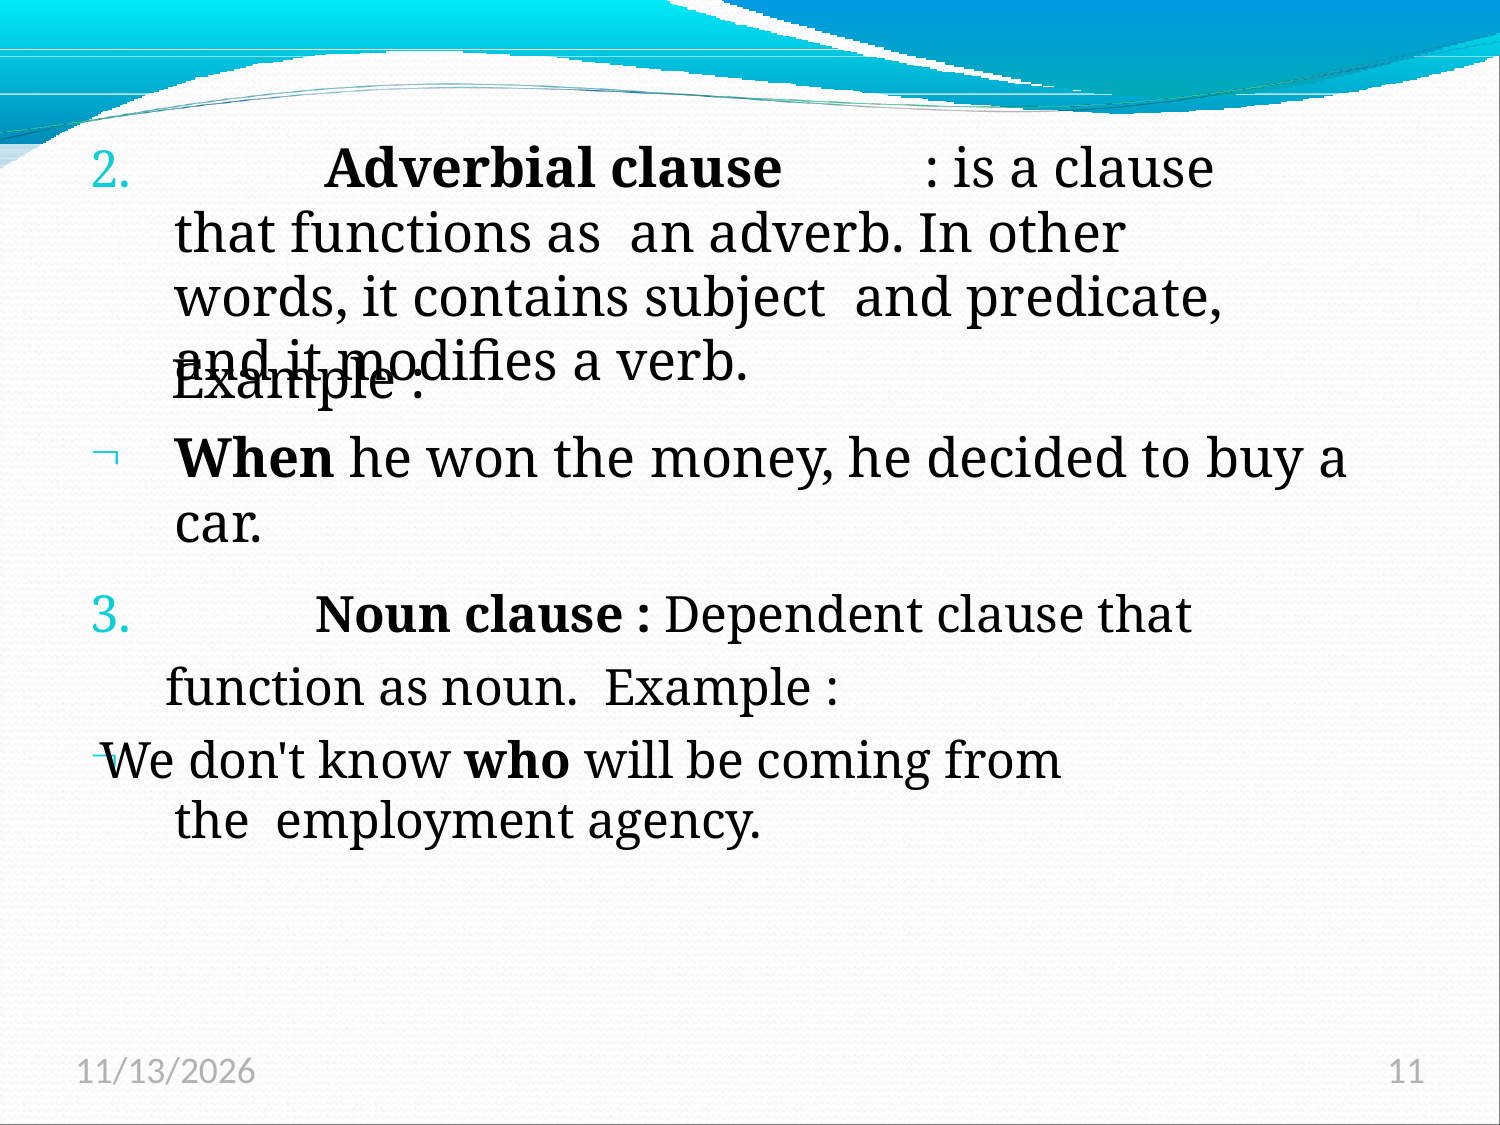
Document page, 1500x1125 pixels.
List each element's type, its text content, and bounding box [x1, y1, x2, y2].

title 2. Adverbial clause : is a clause that functions as an adverb. In other words, it contains subject and predicate, and it modifies a verb. [87, 134, 1307, 394]
text_box 3. Noun clause : Dependent clause that function as noun. Example : We don't know who will be coming from the employment agency. [87, 567, 1400, 849]
text_box Example : When he won the money, he decided to buy a car. [168, 329, 1360, 554]
text_box  [87, 417, 134, 482]
slide_number 11 [1080, 1046, 1425, 1103]
picture [0, 0, 1500, 1125]
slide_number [75, 1046, 420, 1103]
